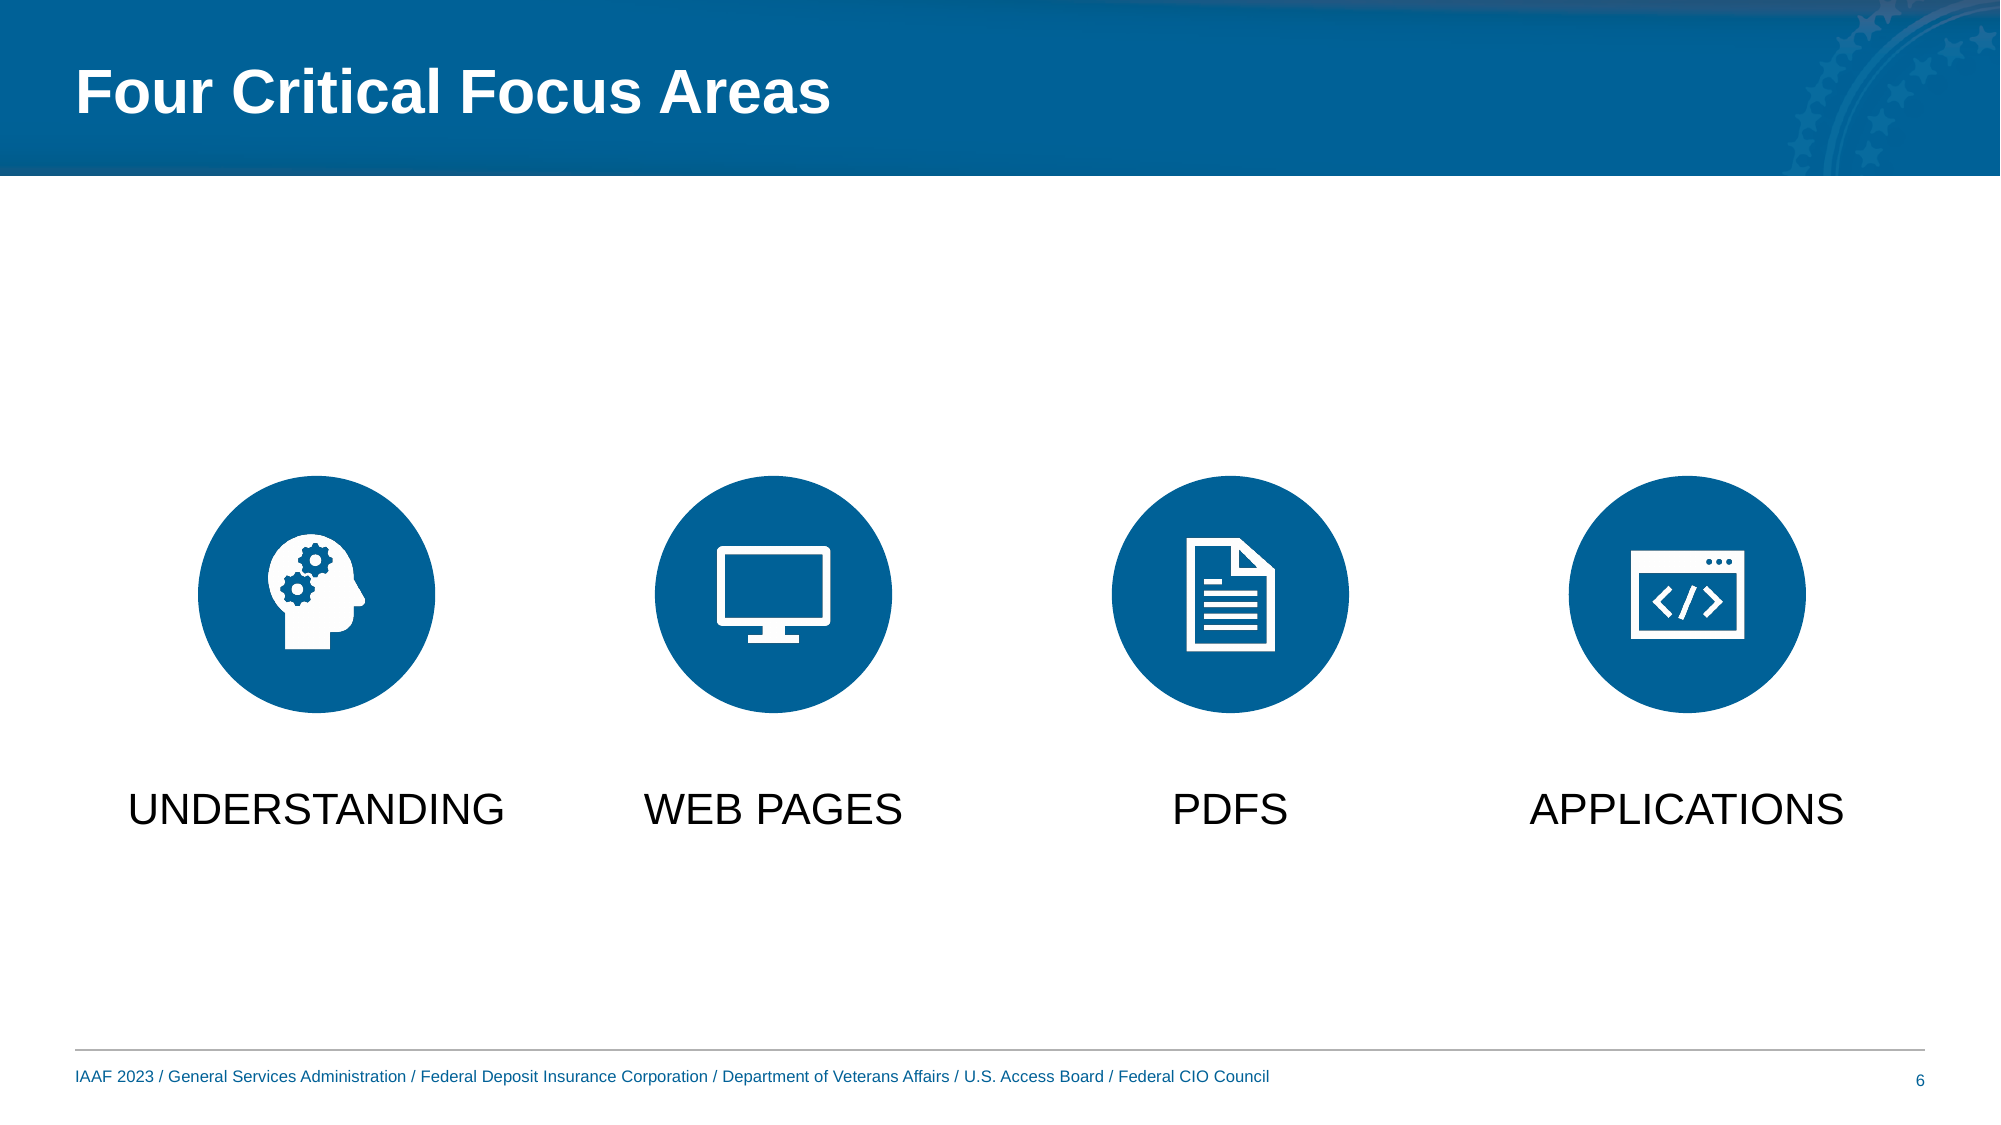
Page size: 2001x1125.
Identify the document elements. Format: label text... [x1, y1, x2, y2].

slide_number 6 [1880, 1065, 1925, 1095]
picture [0, 168, 666, 176]
title Four Critical Focus Areas [75, 52, 1800, 128]
picture [0, 0, 2000, 176]
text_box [105, 346, 1899, 1035]
